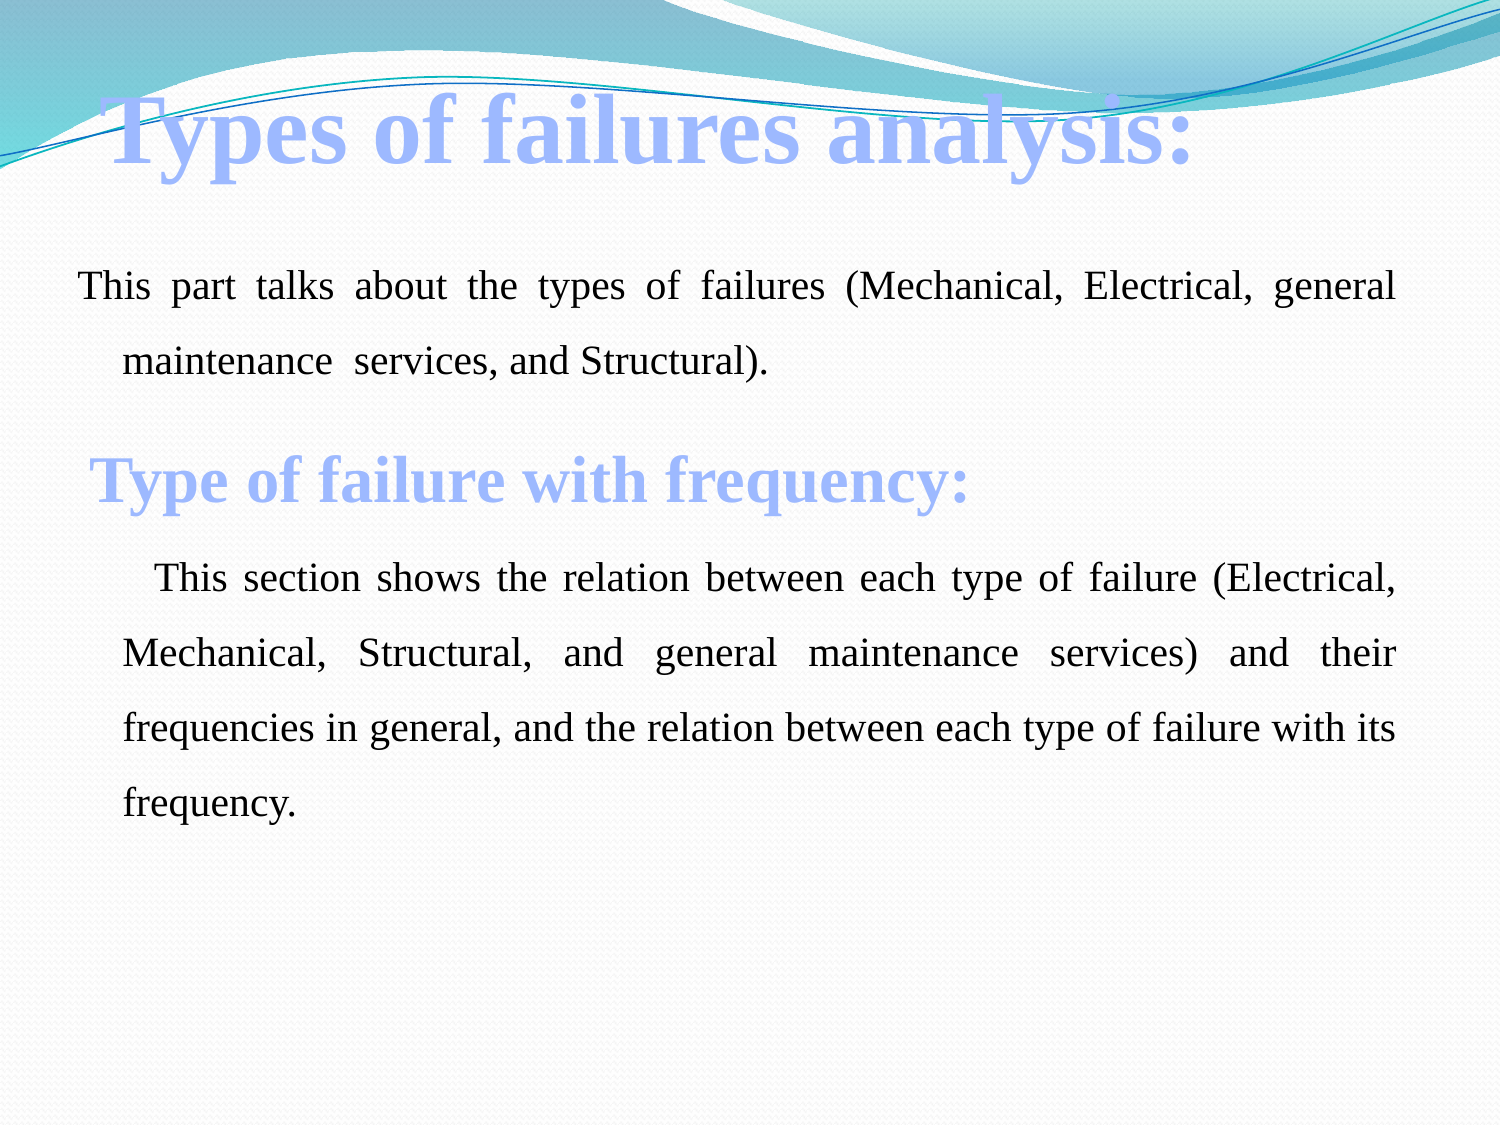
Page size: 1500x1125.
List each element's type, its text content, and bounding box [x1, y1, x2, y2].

title Types of failures analysis: [75, 112, 1400, 224]
list This part talks about the types of failures (Mechanical, Electrical, general maintenance services, and Structural). Type of failure with frequency: This section shows the relation between each type of failure (Electrical, Mechanical, Structural, and general maintenance services) and their frequencies in general, and the relation between each type of failure with its frequency. [62, 224, 1413, 1025]
